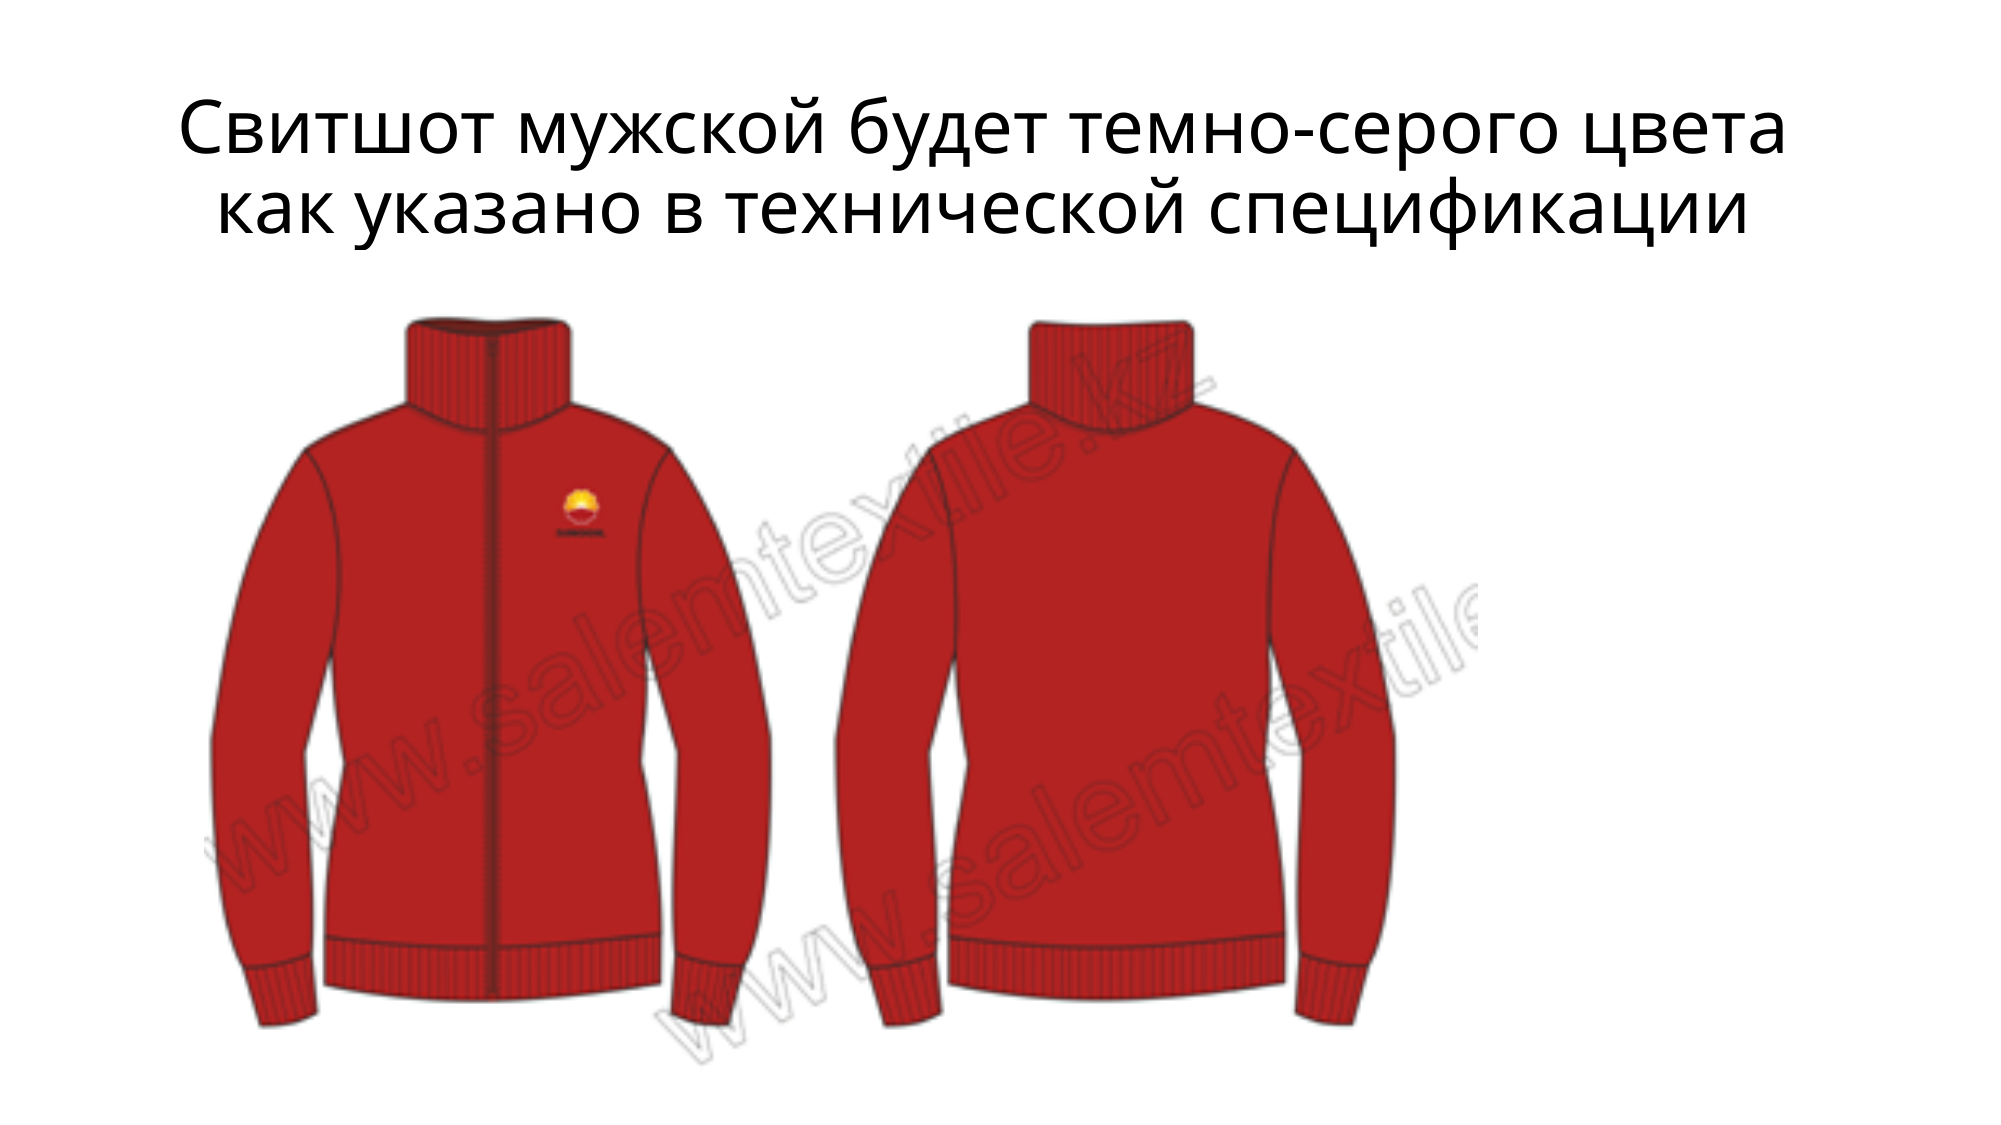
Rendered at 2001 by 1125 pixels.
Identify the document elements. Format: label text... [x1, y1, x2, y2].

title Свитшот мужской будет темно-серого цвета как указано в технической спецификации [156, 69, 1811, 271]
picture [204, 250, 1478, 1082]
